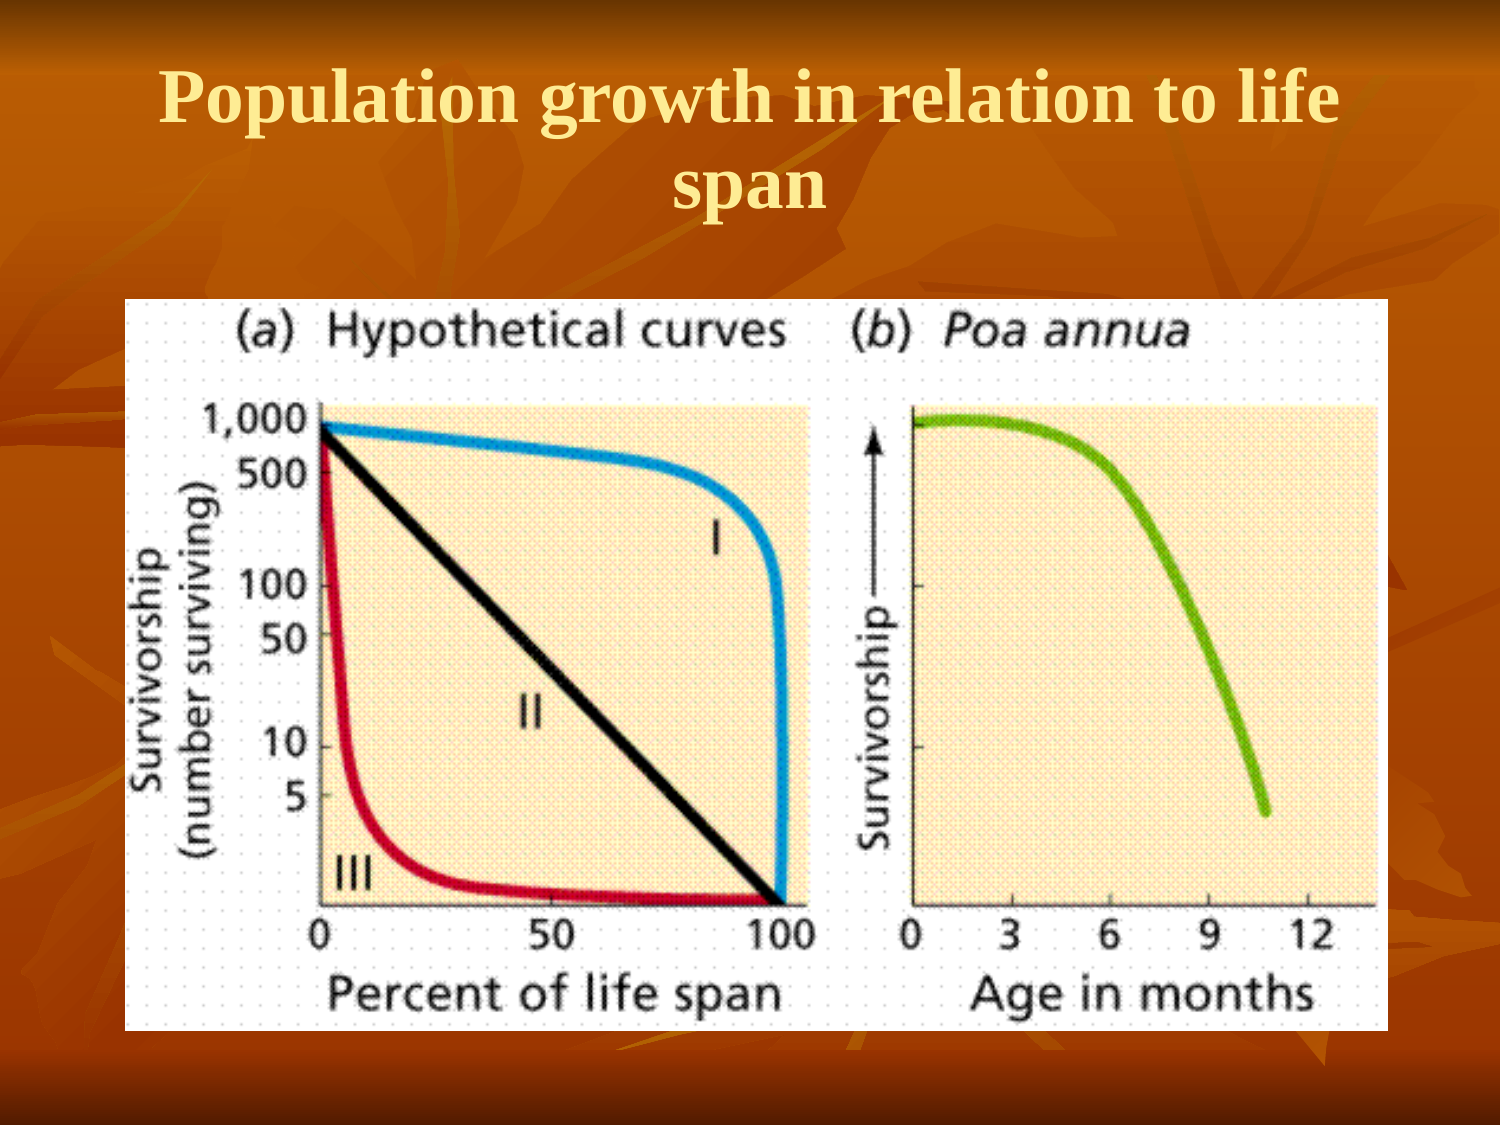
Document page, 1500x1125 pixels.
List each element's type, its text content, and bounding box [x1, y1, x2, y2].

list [124, 299, 1388, 1032]
title Population growth in relation to life span [74, 45, 1426, 234]
